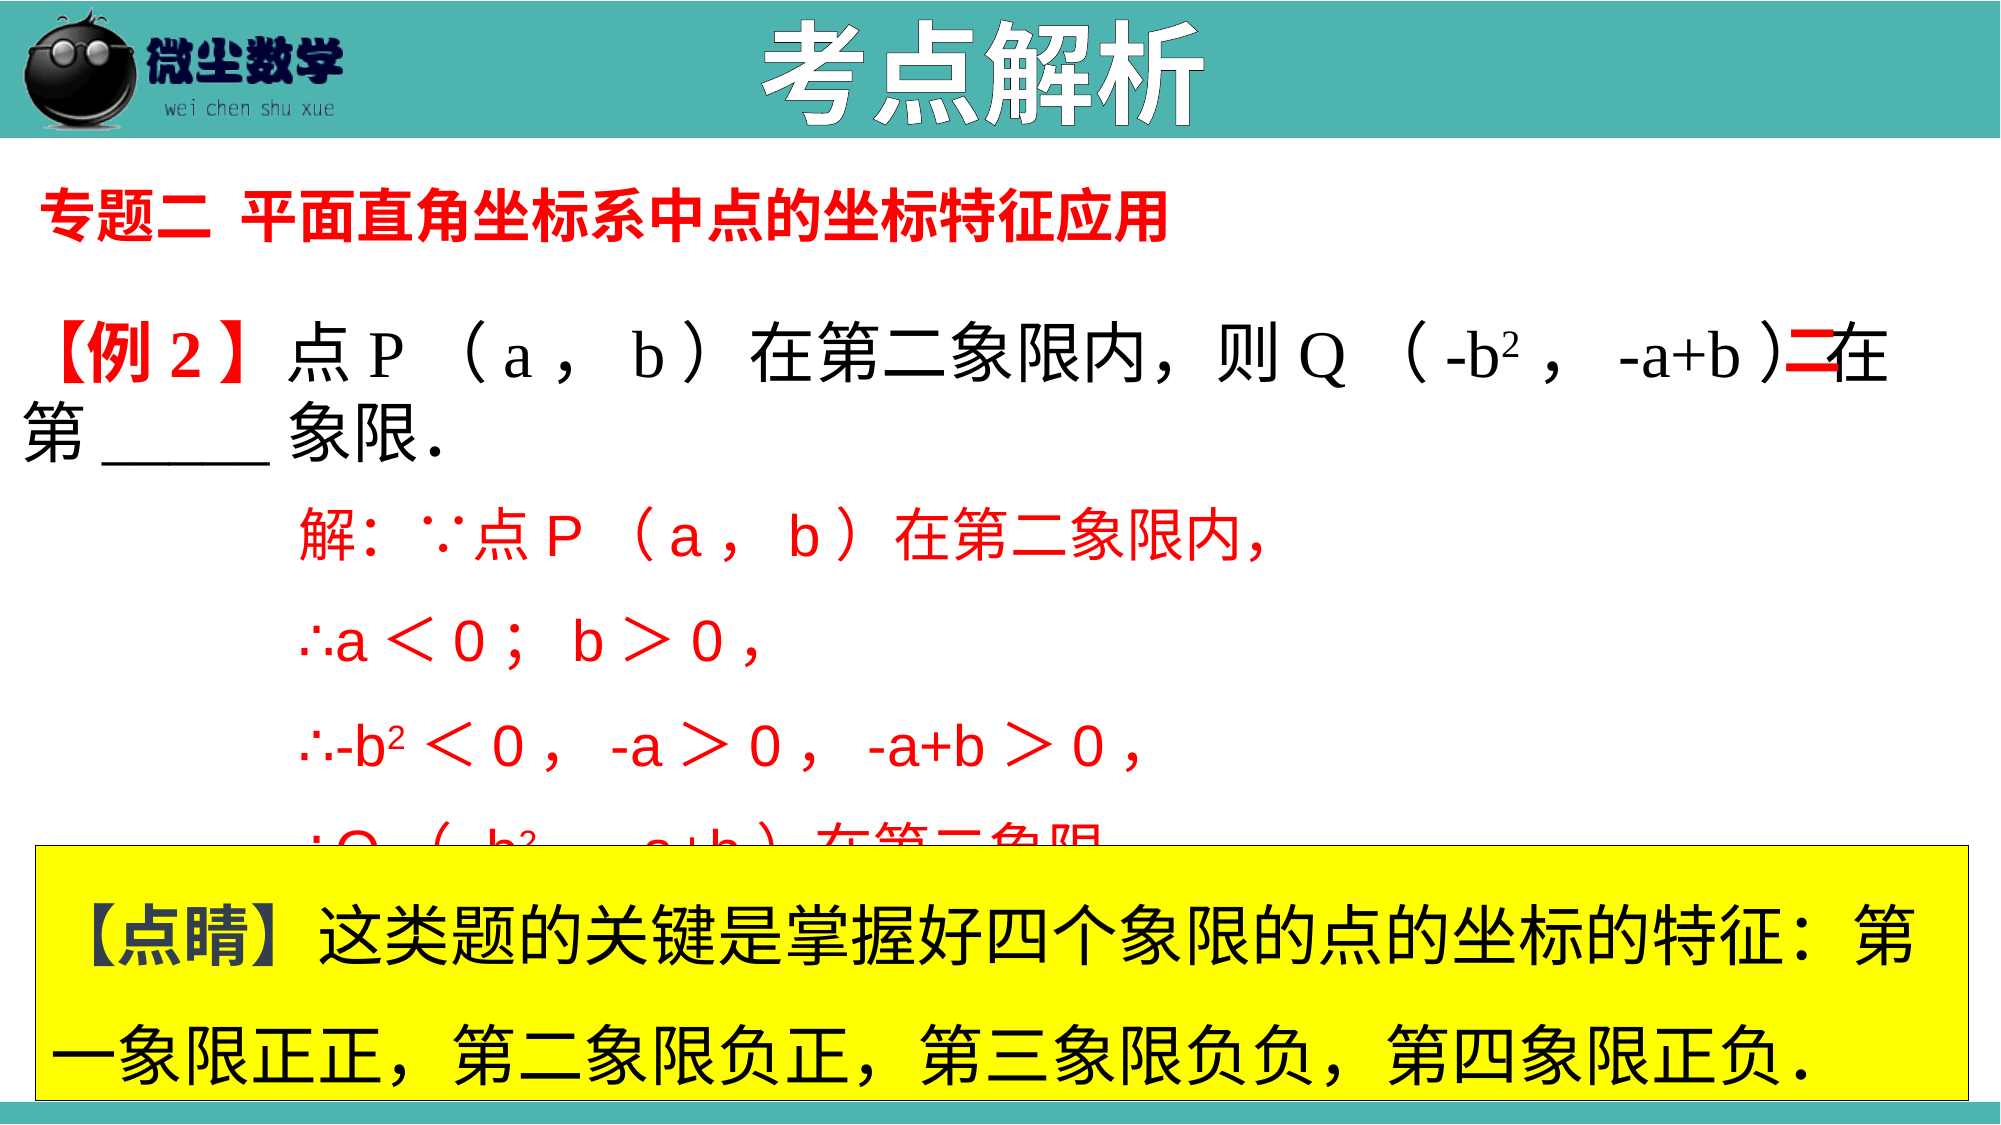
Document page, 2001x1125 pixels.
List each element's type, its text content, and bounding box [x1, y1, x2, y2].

text_box 专题二 平面直角坐标系中点的坐标特征应用 [23, 171, 1237, 256]
text_box 解：∵点P（a，b）在第二象限内， ∴a＜0；b＞0， ∴-b2＜0，-a＞0，-a+b＞0， ∴Q（-b2，-a+b）在第二象限． [283, 456, 1717, 845]
text_box 二 [1768, 305, 1857, 391]
picture [0, 1, 2001, 1124]
text_box 【例2】点P（a，b）在第二象限内，则Q（-b2，-a+b）在第_____象限． [5, 303, 1955, 478]
text_box 【点睛】这类题的关键是掌握好四个象限的点的坐标的特征：第一象限正正，第二象限负正，第三象限负负，第四象限正负． [35, 845, 1969, 1101]
text_box 考点解析 [742, 0, 1223, 146]
